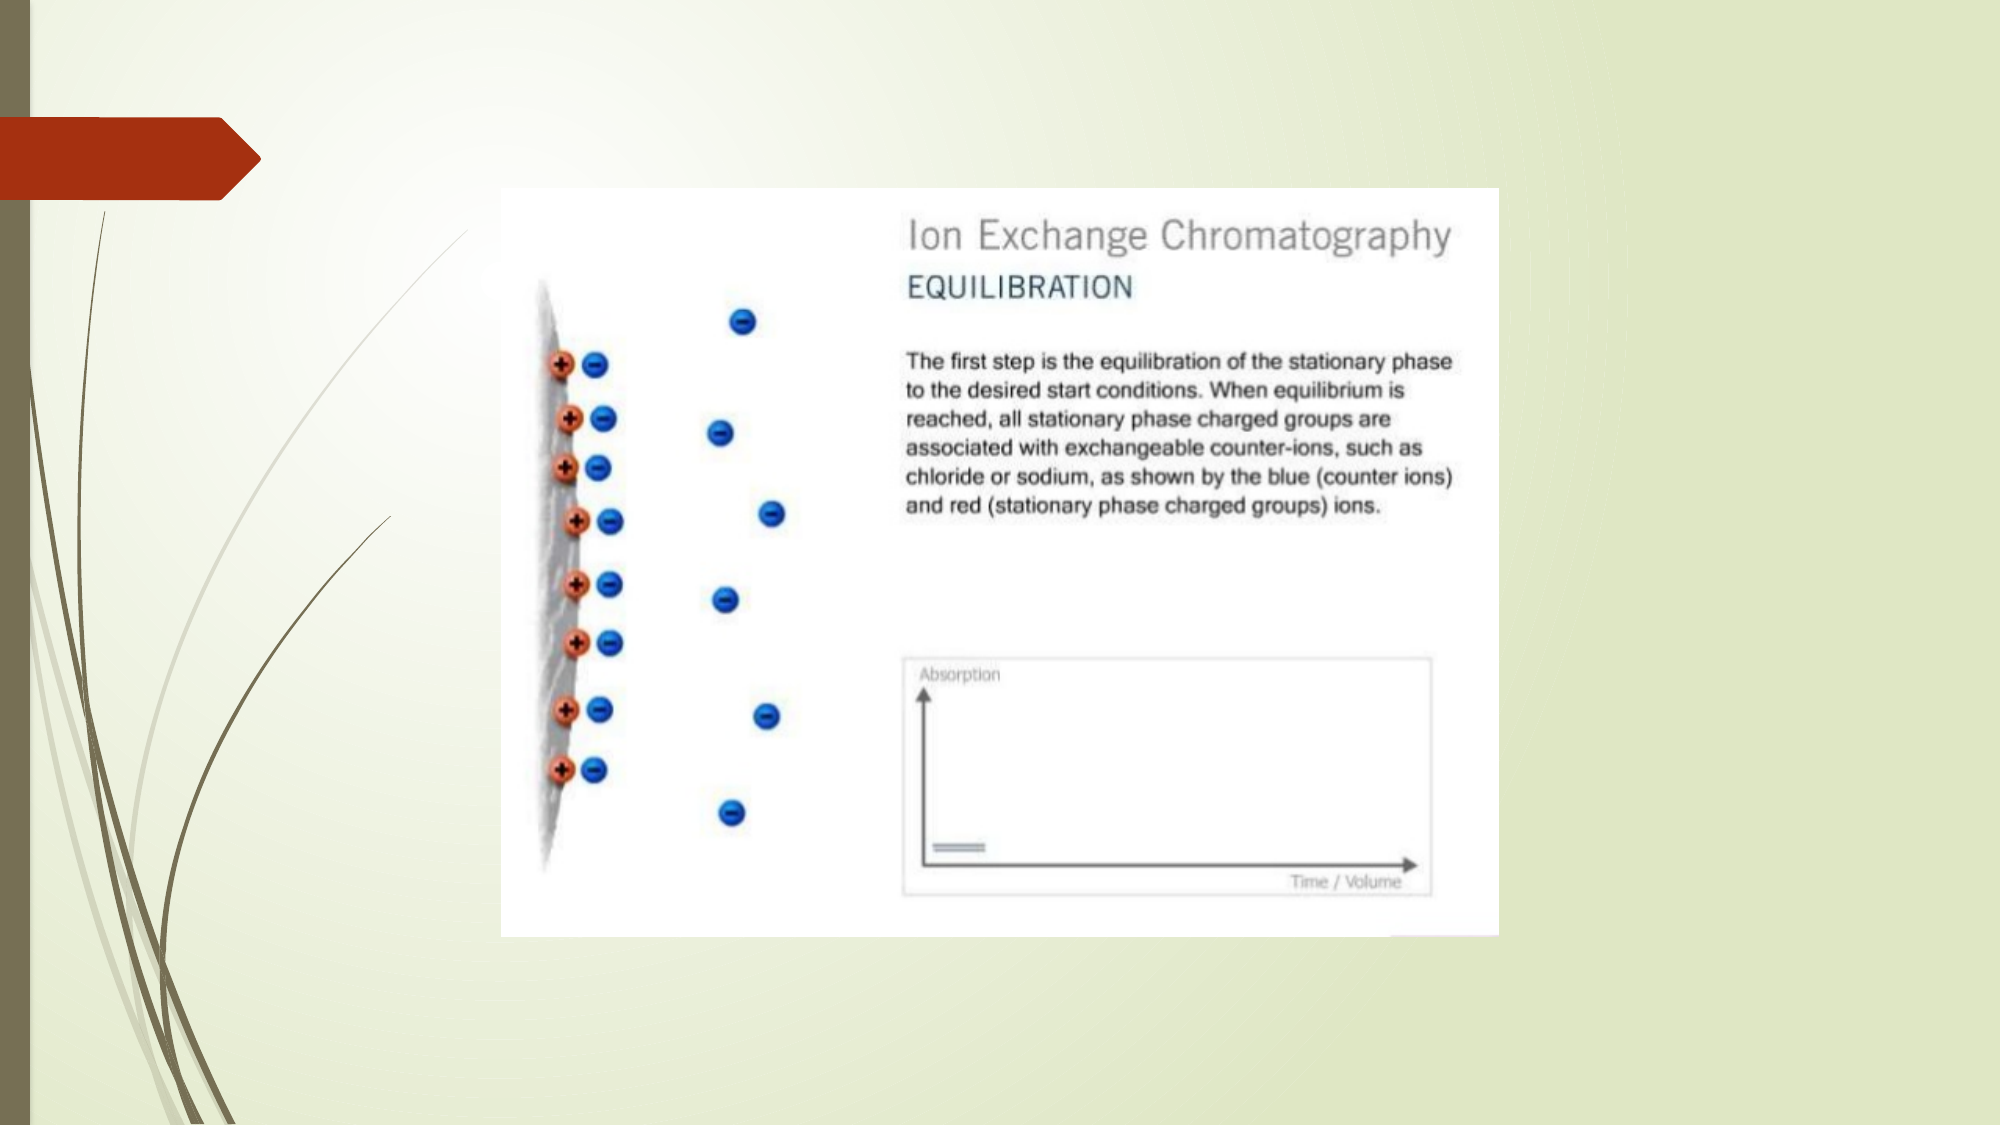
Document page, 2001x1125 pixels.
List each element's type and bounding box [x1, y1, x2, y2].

picture [501, 187, 1499, 937]
list [424, 350, 1888, 970]
